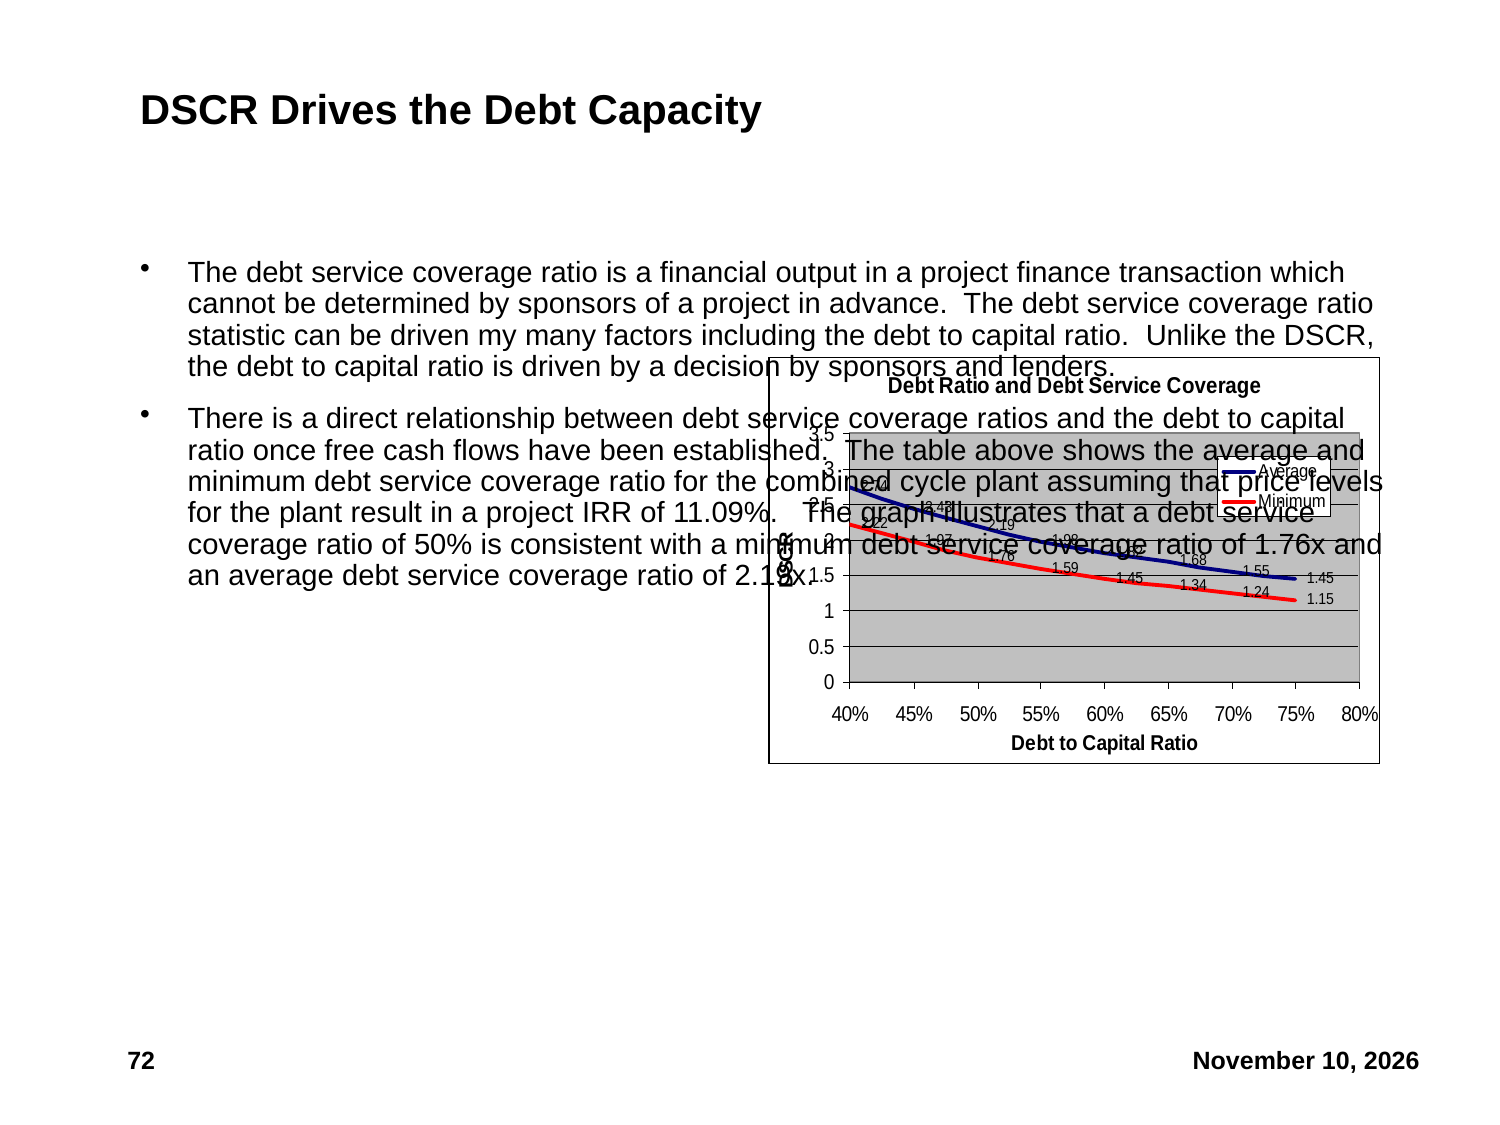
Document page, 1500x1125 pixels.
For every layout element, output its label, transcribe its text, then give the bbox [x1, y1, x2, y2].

list The debt service coverage ratio is a financial output in a project finance transaction which cannot be determined by sponsors of a project in advance. The debt service coverage ratio statistic can be driven my many factors including the debt to capital ratio. Unlike the DSCR, the debt to capital ratio is driven by a decision by sponsors and lenders. There is a direct relationship between debt service coverage ratios and the debt to capital ratio once free cash flows have been established. The table above shows the average and minimum debt service coverage ratio for the combined cycle plant assuming that price levels for the plant result in a project IRR of 11.09%. The graph illustrates that a debt service coverage ratio of 50% is consistent with a minimum debt service coverage ratio of 1.76x and an average debt service coverage ratio of 2.19x. [124, 249, 1413, 1001]
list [762, 349, 1388, 771]
title DSCR Drives the Debt Capacity [124, 74, 1376, 226]
